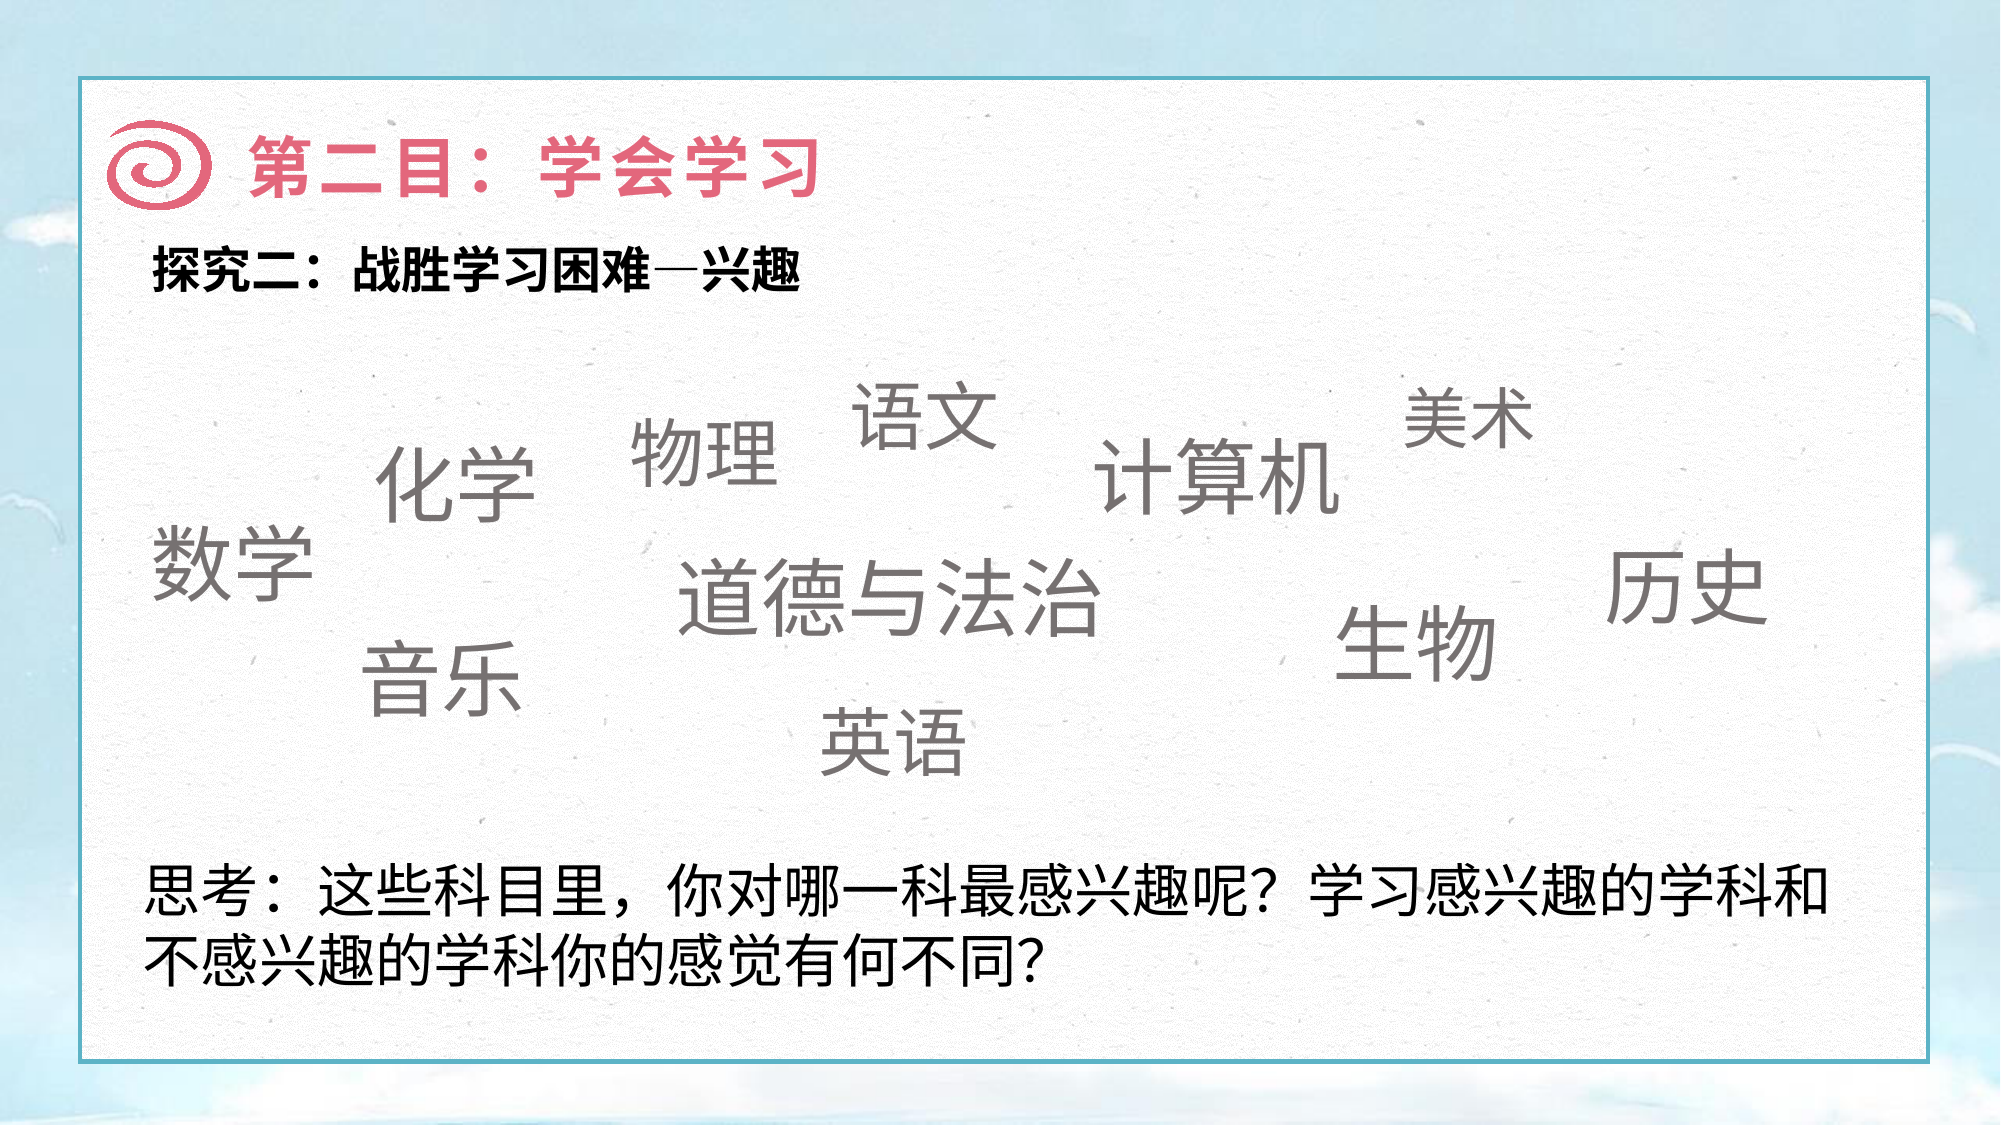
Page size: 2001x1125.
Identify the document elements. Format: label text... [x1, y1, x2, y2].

text_box 道德与法治 [660, 548, 1166, 724]
text_box 物理 [614, 409, 946, 538]
text_box 探究二：战胜学习困难—兴趣 [136, 230, 817, 306]
text_box 历史 [1589, 539, 1921, 668]
text_box 计算机 [1076, 428, 1408, 557]
text_box 美术 [1387, 378, 1720, 507]
text_box 音乐 [343, 630, 675, 759]
text_box 生物 [1317, 596, 1649, 725]
text_box 英语 [803, 724, 1135, 826]
text_box 语文 [834, 372, 1166, 501]
text_box 思考：这些科目里，你对哪一科最感兴趣呢？学习感兴趣的学科和不感兴趣的学科你的感觉有何不同？ [128, 847, 1870, 1072]
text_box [103, 107, 999, 226]
text_box 化学 [357, 436, 689, 565]
text_box 数学 [135, 516, 467, 644]
picture [0, 0, 2001, 1125]
